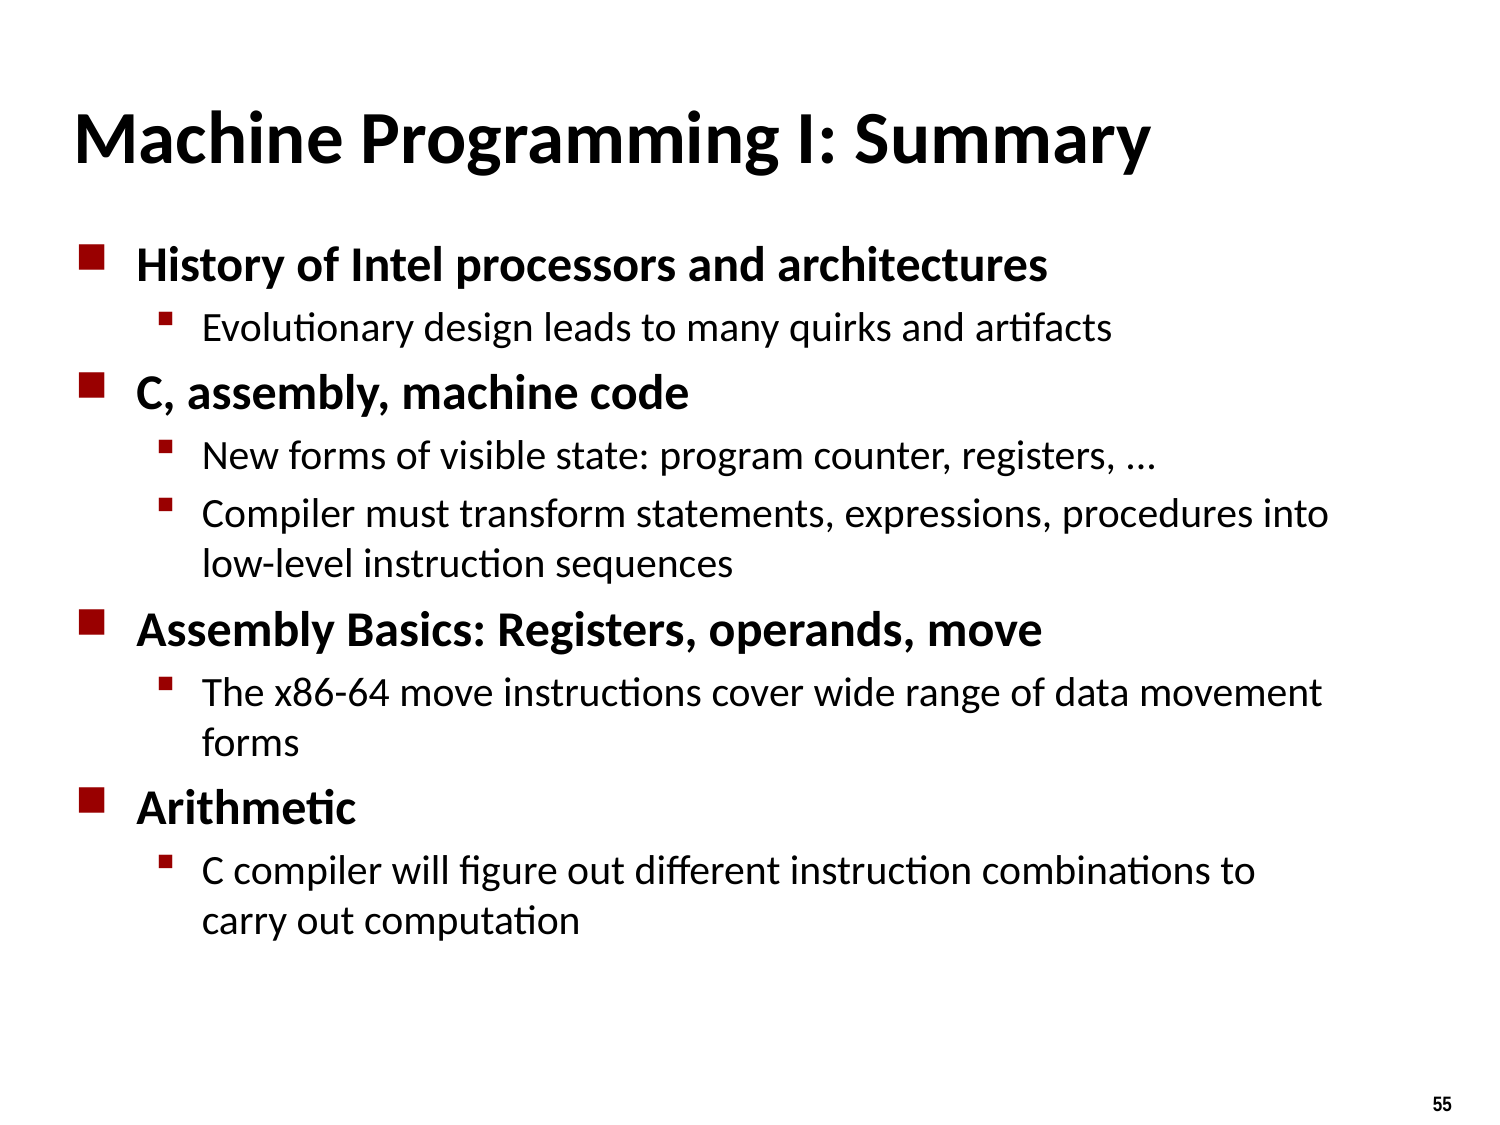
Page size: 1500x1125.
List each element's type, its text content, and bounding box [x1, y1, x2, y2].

list History of Intel processors and architectures Evolutionary design leads to many quirks and artifacts C, assembly, machine code New forms of visible state: program counter, registers, ... Compiler must transform statements, expressions, procedures into low-level instruction sequences Assembly Basics: Registers, operands, move The x86-64 move instructions cover wide range of data movement forms Arithmetic C compiler will figure out different instruction combinations to carry out computation [64, 223, 1361, 1040]
title Machine Programming I: Summary [58, 71, 1305, 197]
